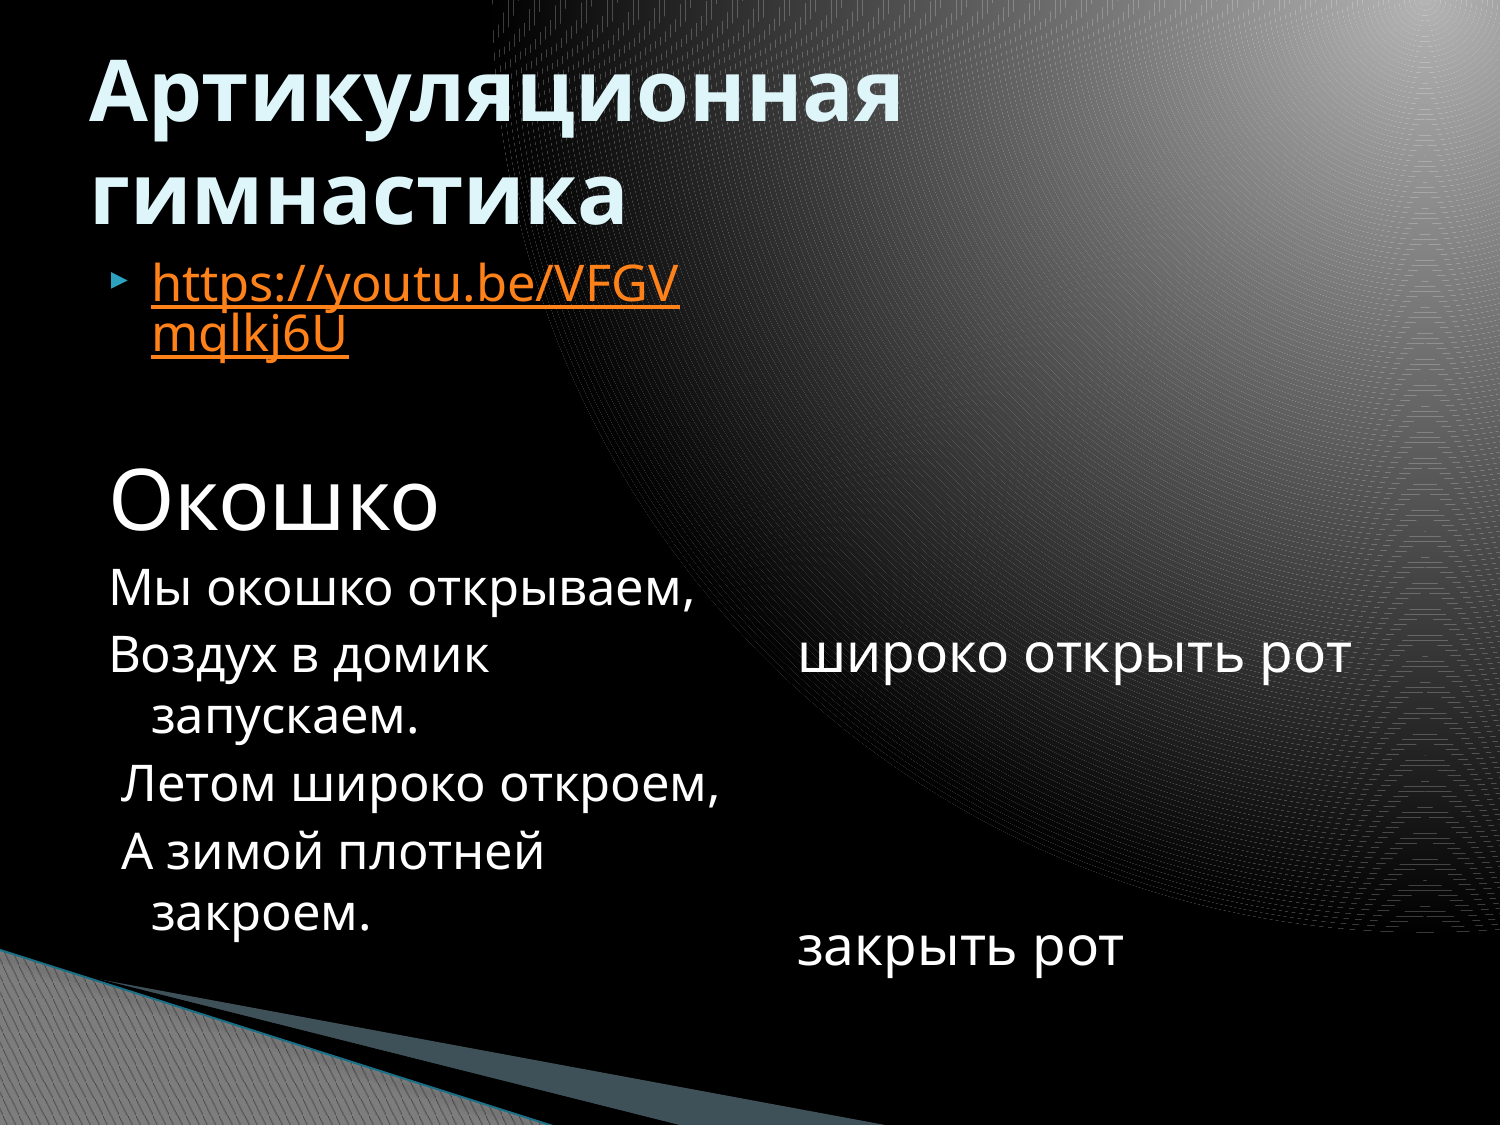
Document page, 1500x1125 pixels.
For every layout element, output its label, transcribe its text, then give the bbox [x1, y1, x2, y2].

title Артикуляционная гимнастика [75, 45, 1425, 233]
list https://youtu.be/VFGVmqlkj6U Окошко Мы окошко открываем, Воздух в домик запускаем. Летом широко откроем, А зимой плотней закроем. [75, 243, 738, 986]
list широко открыть рот закрыть рот [762, 243, 1425, 986]
picture [0, 952, 543, 1125]
